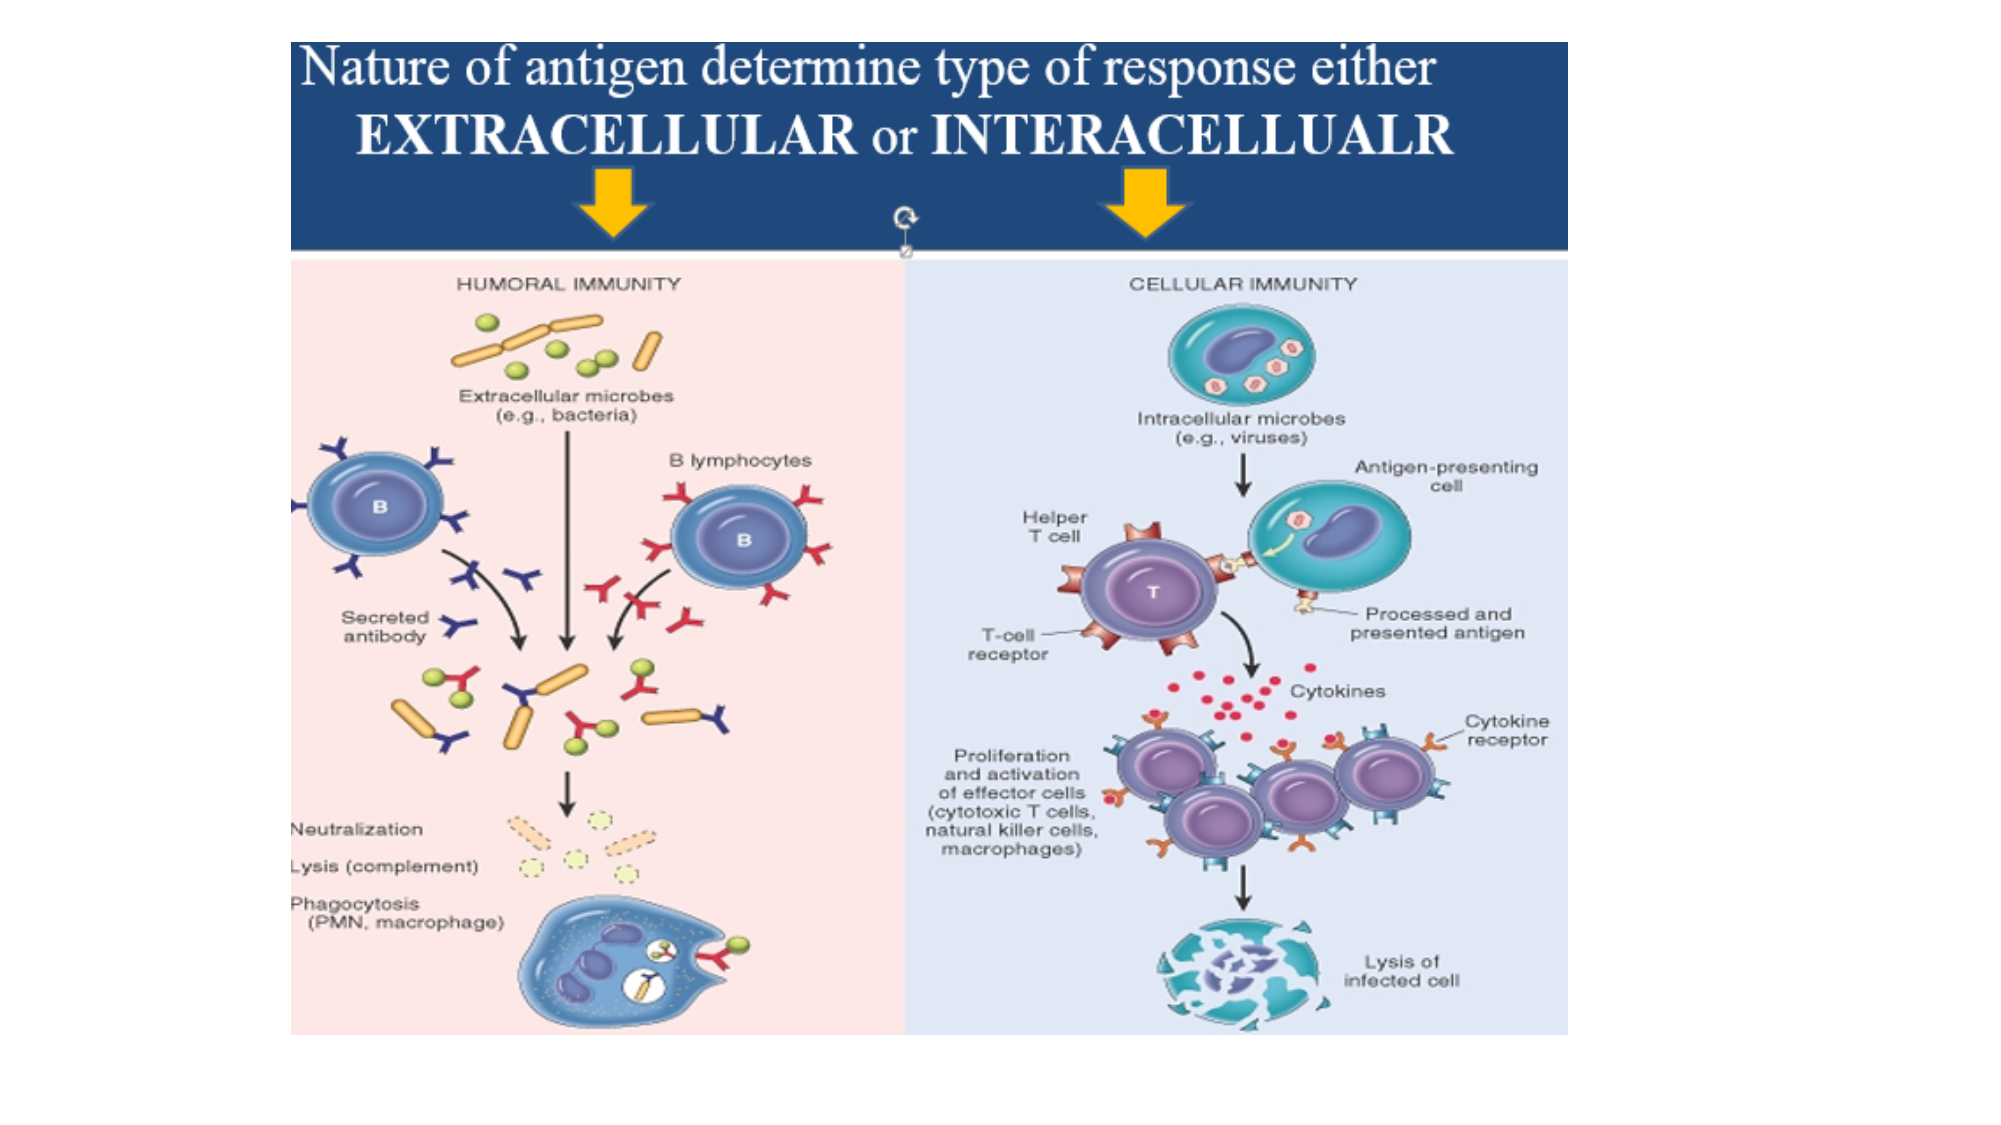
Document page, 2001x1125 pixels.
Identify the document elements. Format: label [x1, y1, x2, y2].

picture [290, 42, 1568, 1035]
